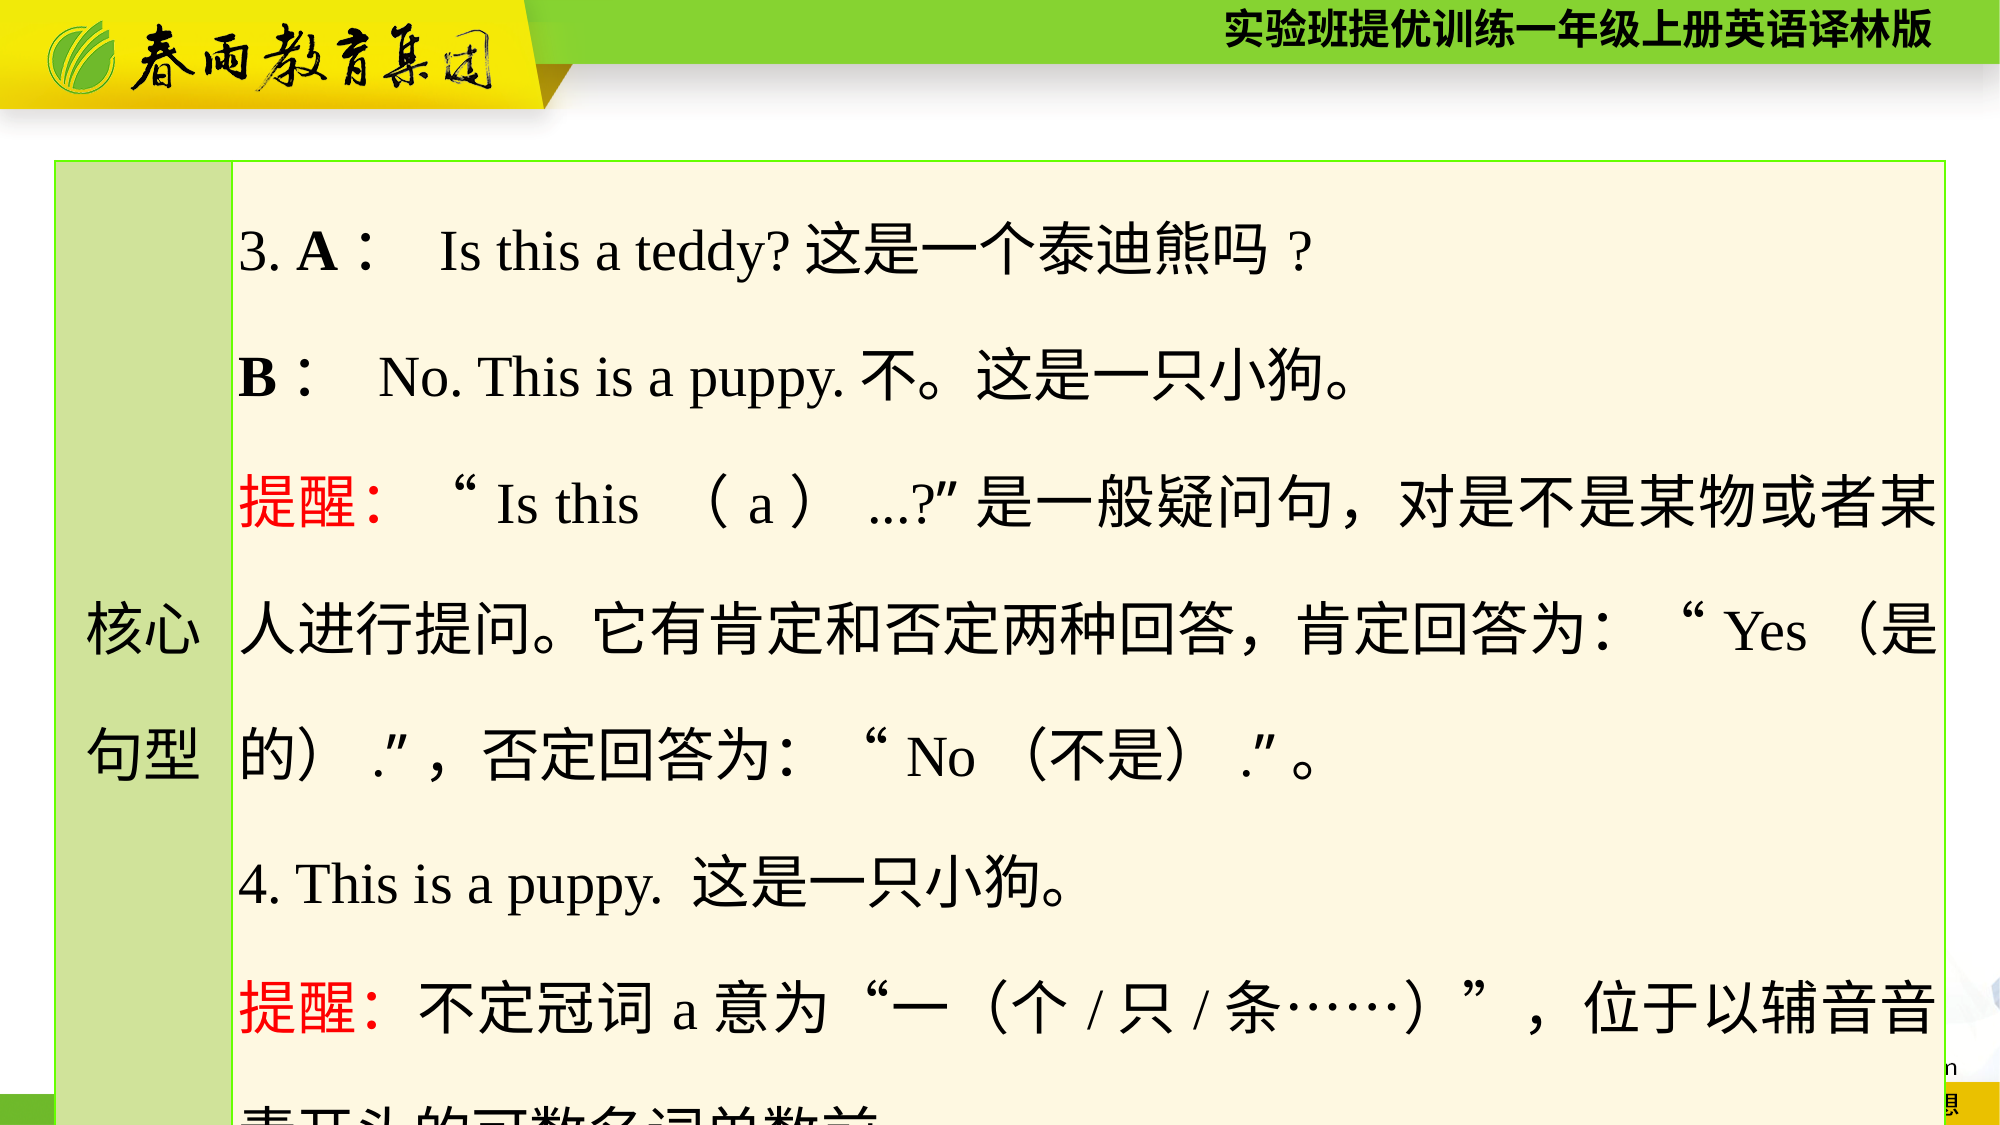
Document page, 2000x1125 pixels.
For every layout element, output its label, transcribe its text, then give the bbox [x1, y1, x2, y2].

table_header 核心 句型 [56, 162, 231, 1125]
table_header 3. A： Is this a teddy?这是一个泰迪熊吗? B： No. This is a puppy.不。这是一只小狗。 提醒：“Is this （a）...?”是一般疑问句，对是不是某物或者某人进行提问。它有肯定和否定两种回答，肯定回答为：“Yes（是的）.”，否定回答为：“No（不是）.”。 4. This is a puppy. 这是一只小狗。 提醒：不定冠词a意为“一（个/只/条……）”，位于以辅音音素开头的可数名词单数前。 [233, 162, 1944, 1125]
picture [0, 0, 2000, 1125]
